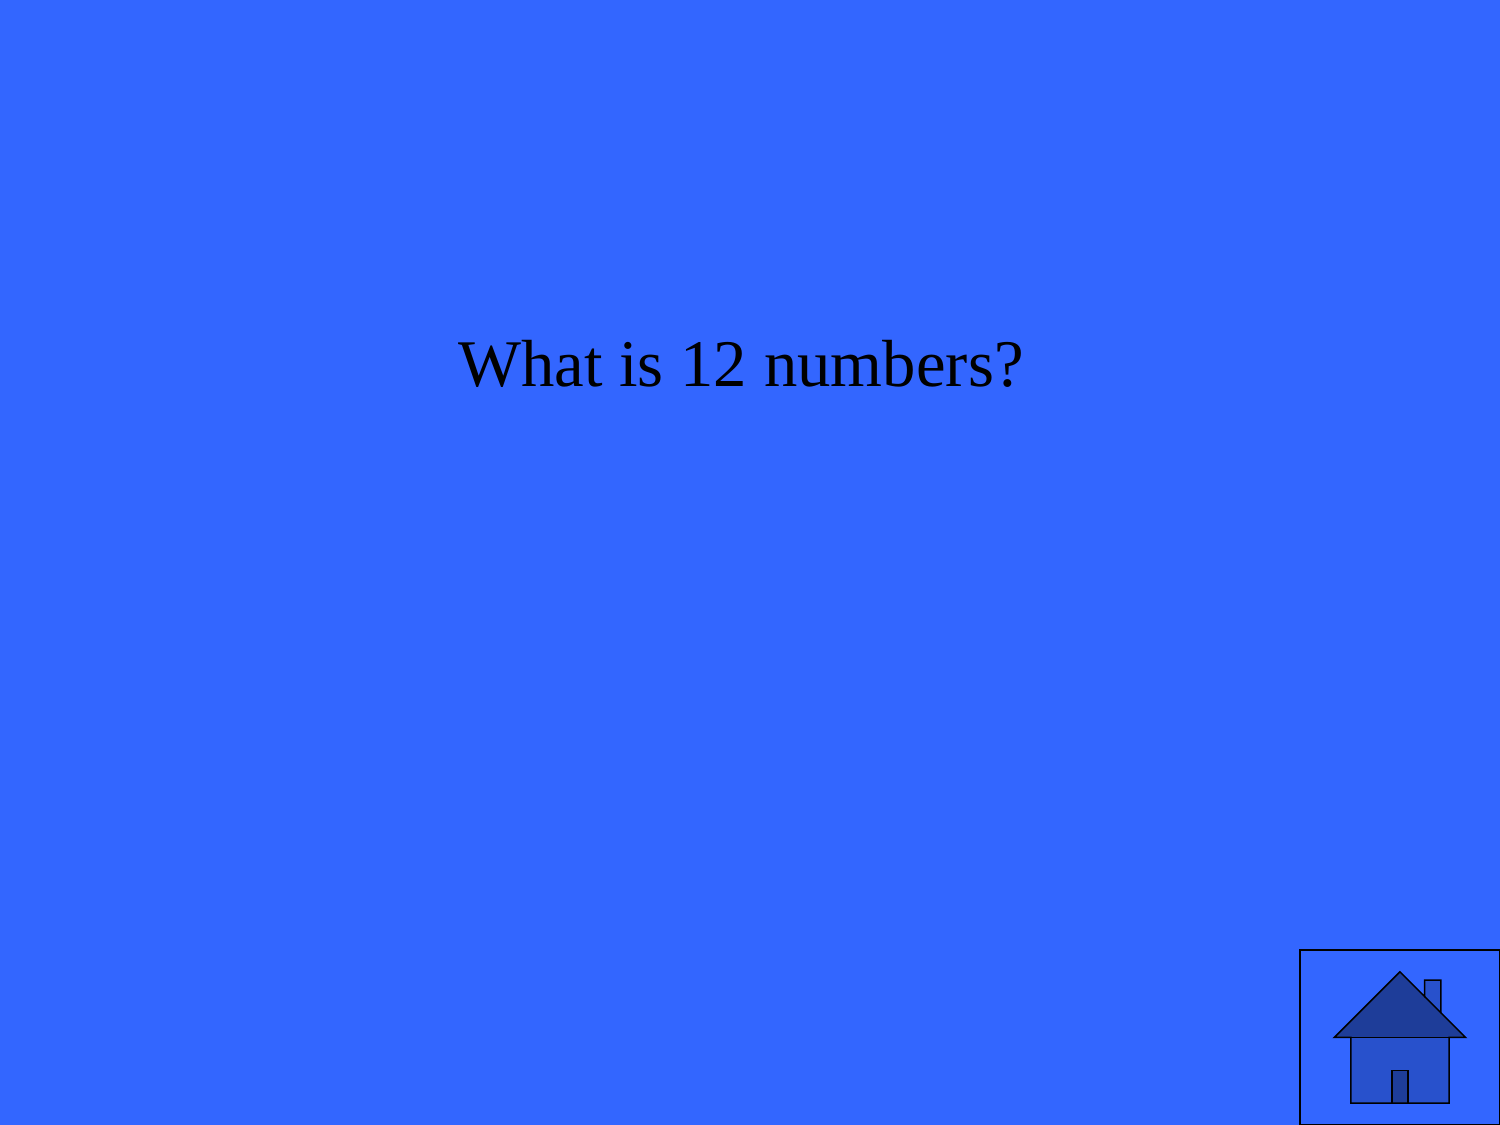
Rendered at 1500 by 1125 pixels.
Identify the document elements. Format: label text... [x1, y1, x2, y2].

subtitle What is 12 numbers? [224, 312, 1276, 601]
text_box [1299, 950, 1500, 1125]
